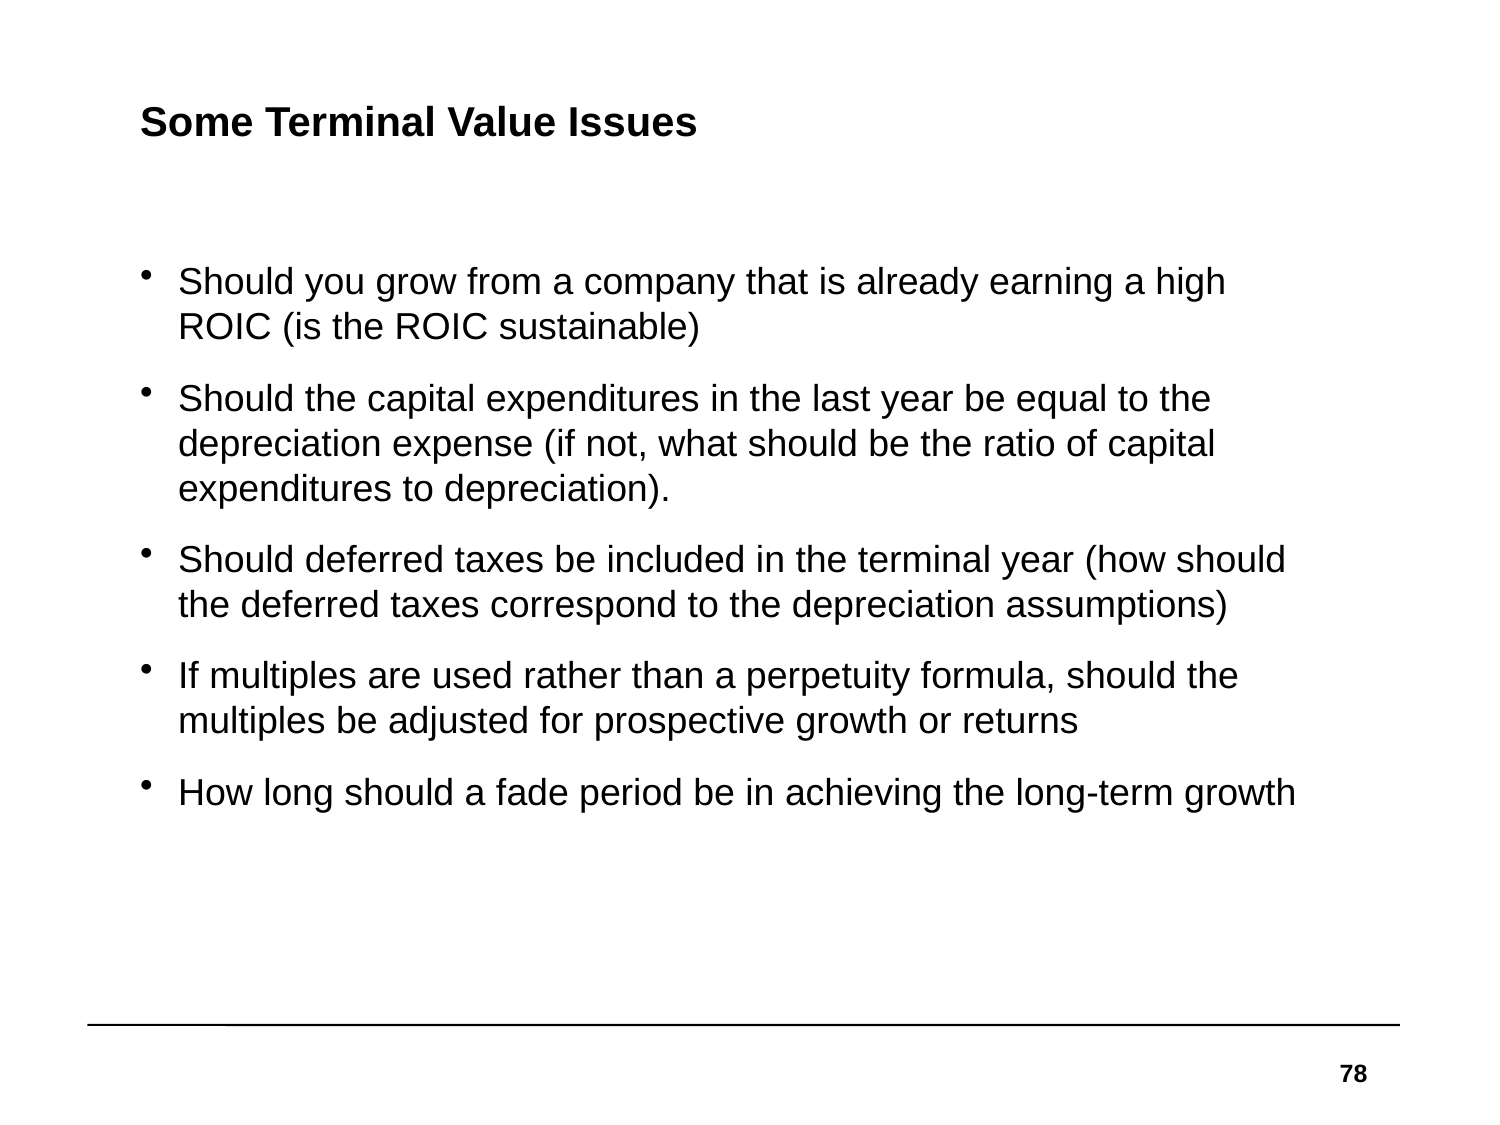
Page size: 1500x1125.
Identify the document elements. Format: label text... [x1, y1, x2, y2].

title Some Terminal Value Issues [125, 87, 1375, 225]
list Should you grow from a company that is already earning a high ROIC (is the ROIC sustainable) Should the capital expenditures in the last year be equal to the depreciation expense (if not, what should be the ratio of capital expenditures to depreciation). Should deferred taxes be included in the terminal year (how should the deferred taxes correspond to the depreciation assumptions) If multiples are used rather than a perpetuity formula, should the multiples be adjusted for prospective growth or returns How long should a fade period be in achieving the long-term growth [125, 249, 1338, 1000]
